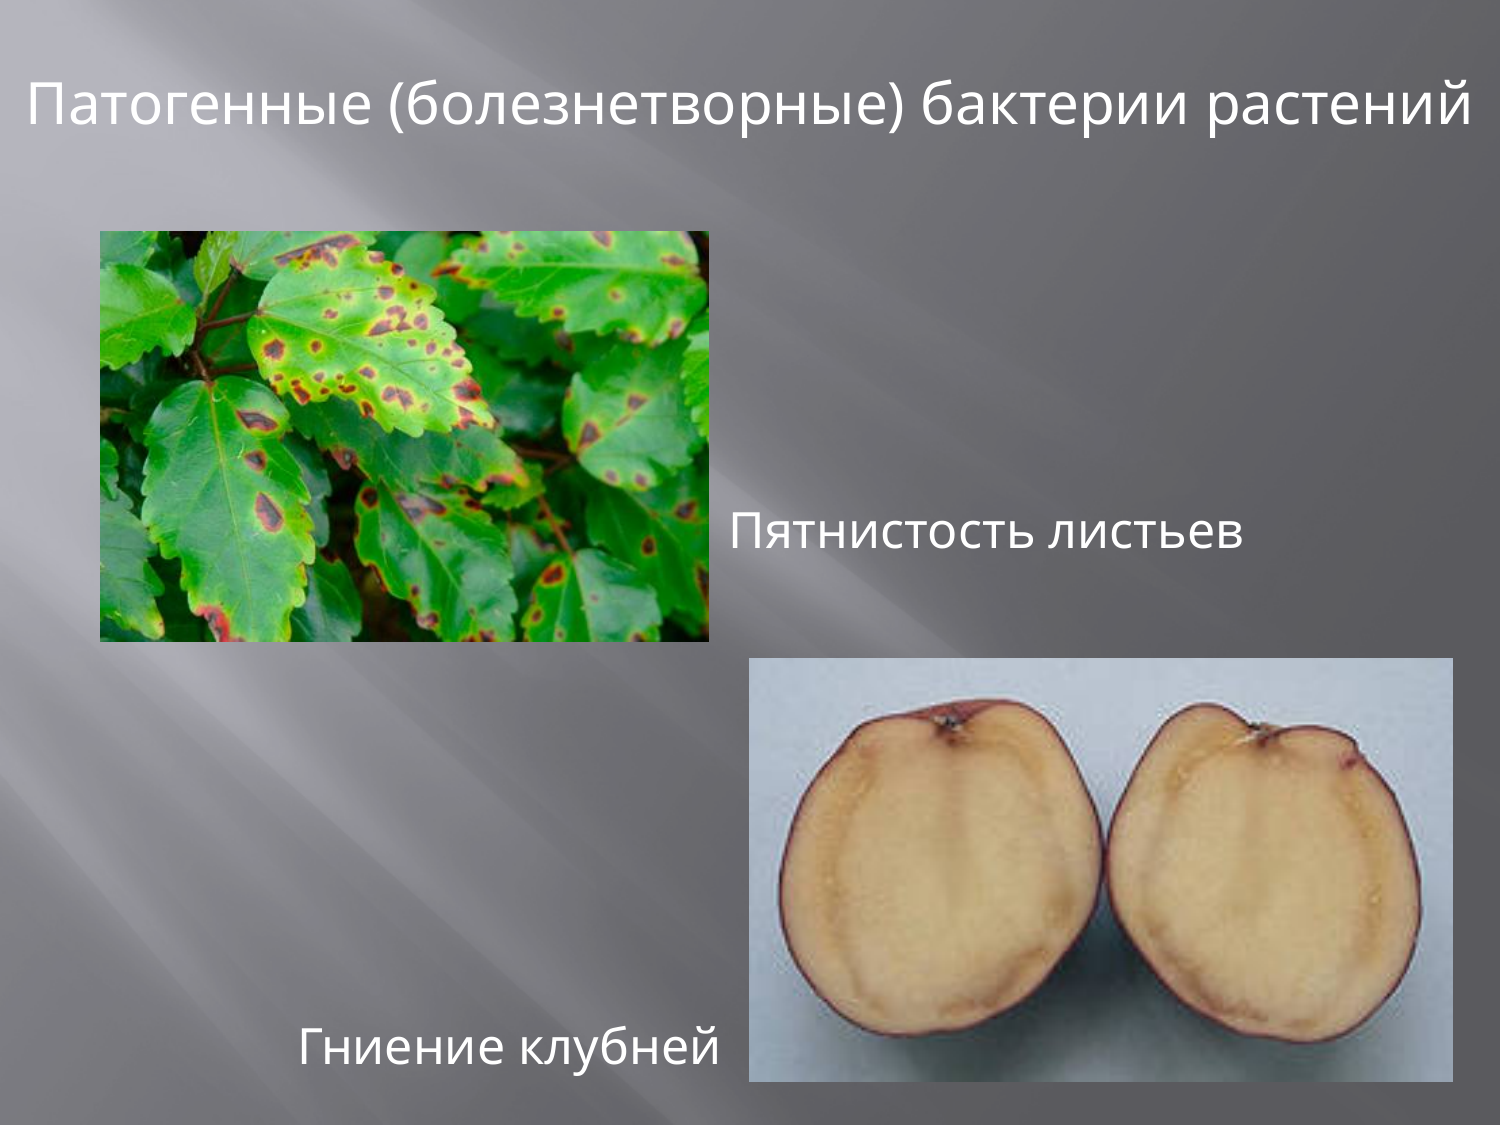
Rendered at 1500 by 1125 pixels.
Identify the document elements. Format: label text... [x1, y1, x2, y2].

picture [100, 231, 710, 642]
picture [749, 658, 1453, 1082]
text_box Гниение клубней [282, 1006, 737, 1082]
text_box Пятнистость листьев [754, 491, 1260, 567]
text_box Патогенные (болезнетворные) бактерии растений [10, 58, 1489, 144]
